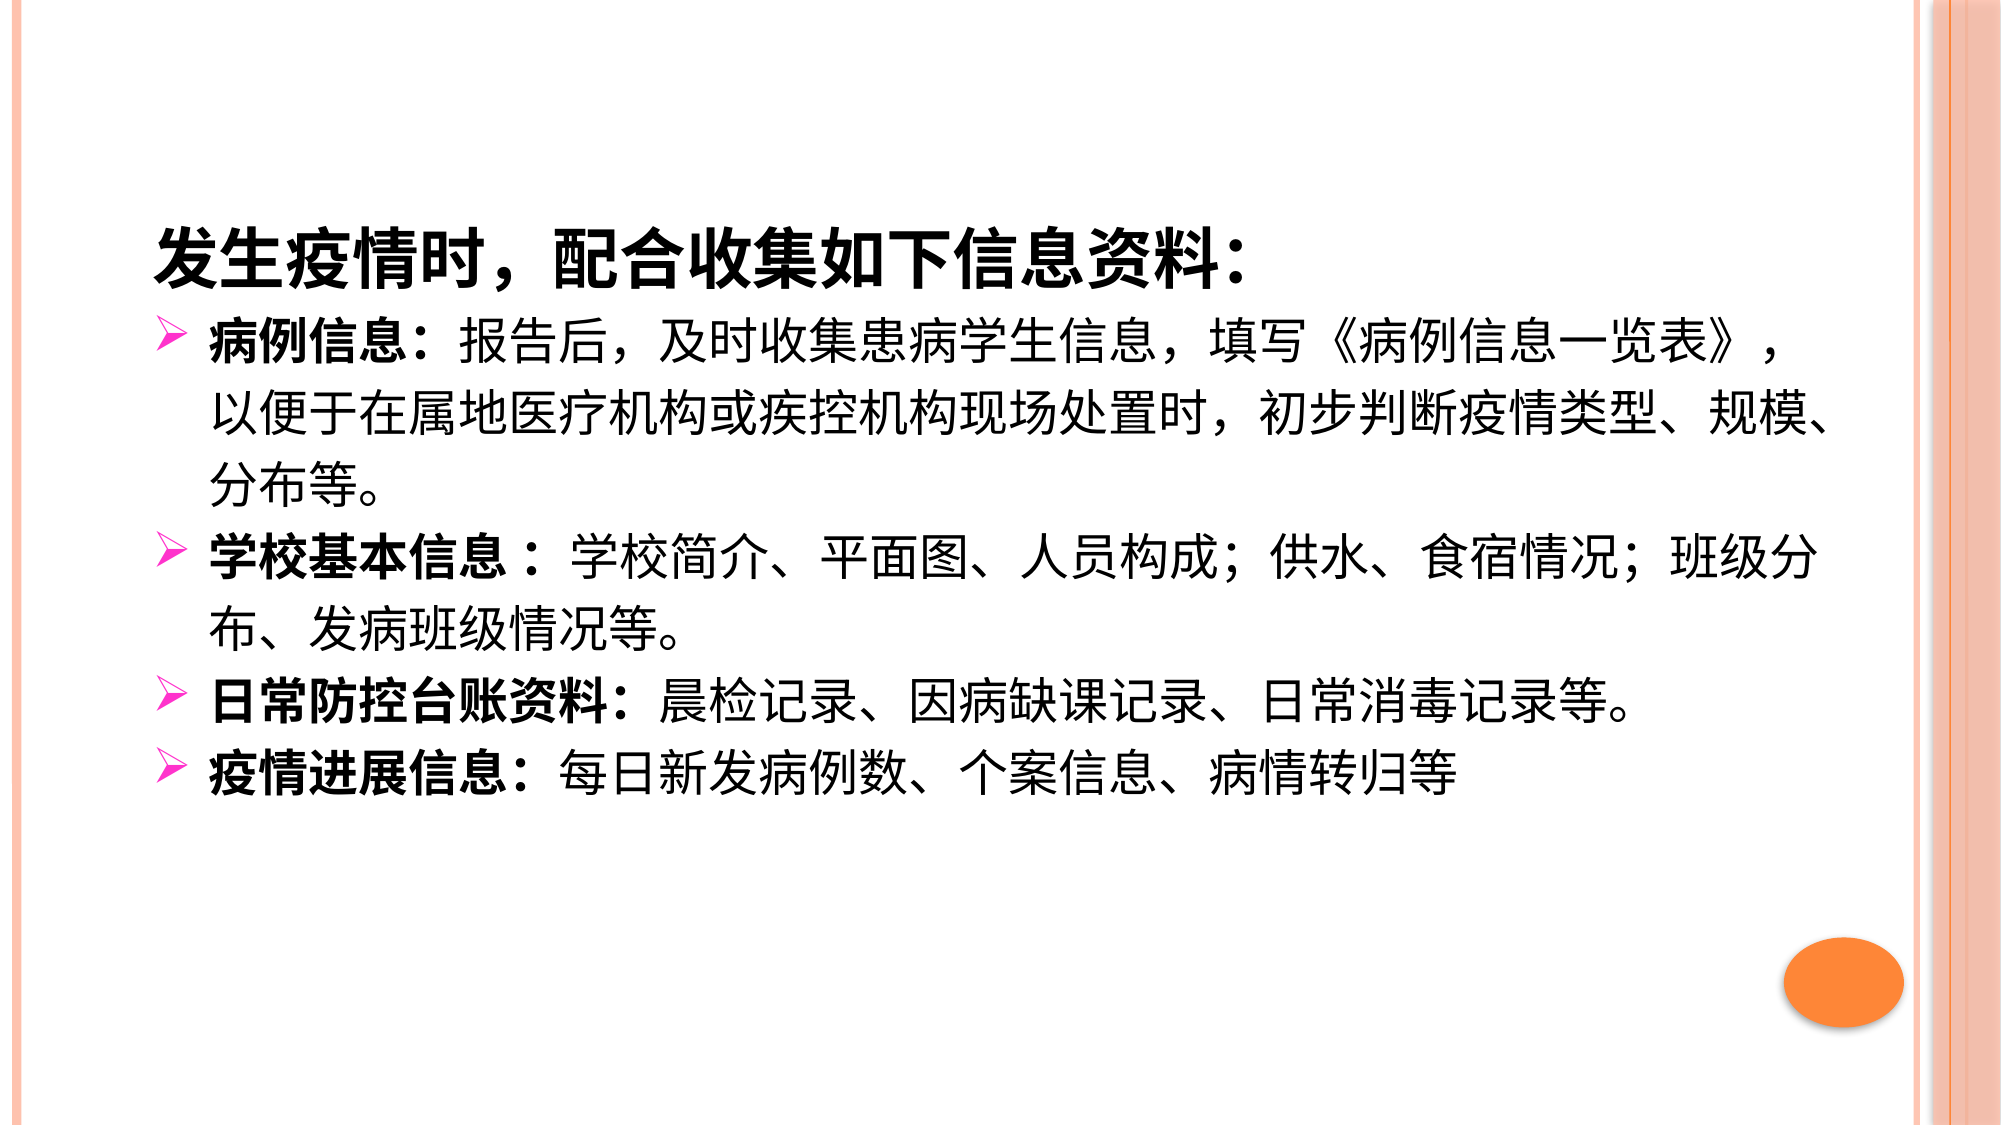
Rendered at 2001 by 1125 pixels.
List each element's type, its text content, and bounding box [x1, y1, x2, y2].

list 发生疫情时，配合收集如下信息资料： 病例信息：报告后，及时收集患病学生信息，填写《病例信息一览表》，以便于在属地医疗机构或疾控机构现场处置时，初步判断疫情类型、规模、分布等。 学校基本信息 ：学校简介、平面图、人员构成；供水、食宿情况；班级分布、发病班级情况等。 日常防控台账资料：晨检记录、因病缺课记录、日常消毒记录等。 疫情进展信息：每日新发病例数、个案信息、病情转归等 [137, 193, 1863, 1014]
